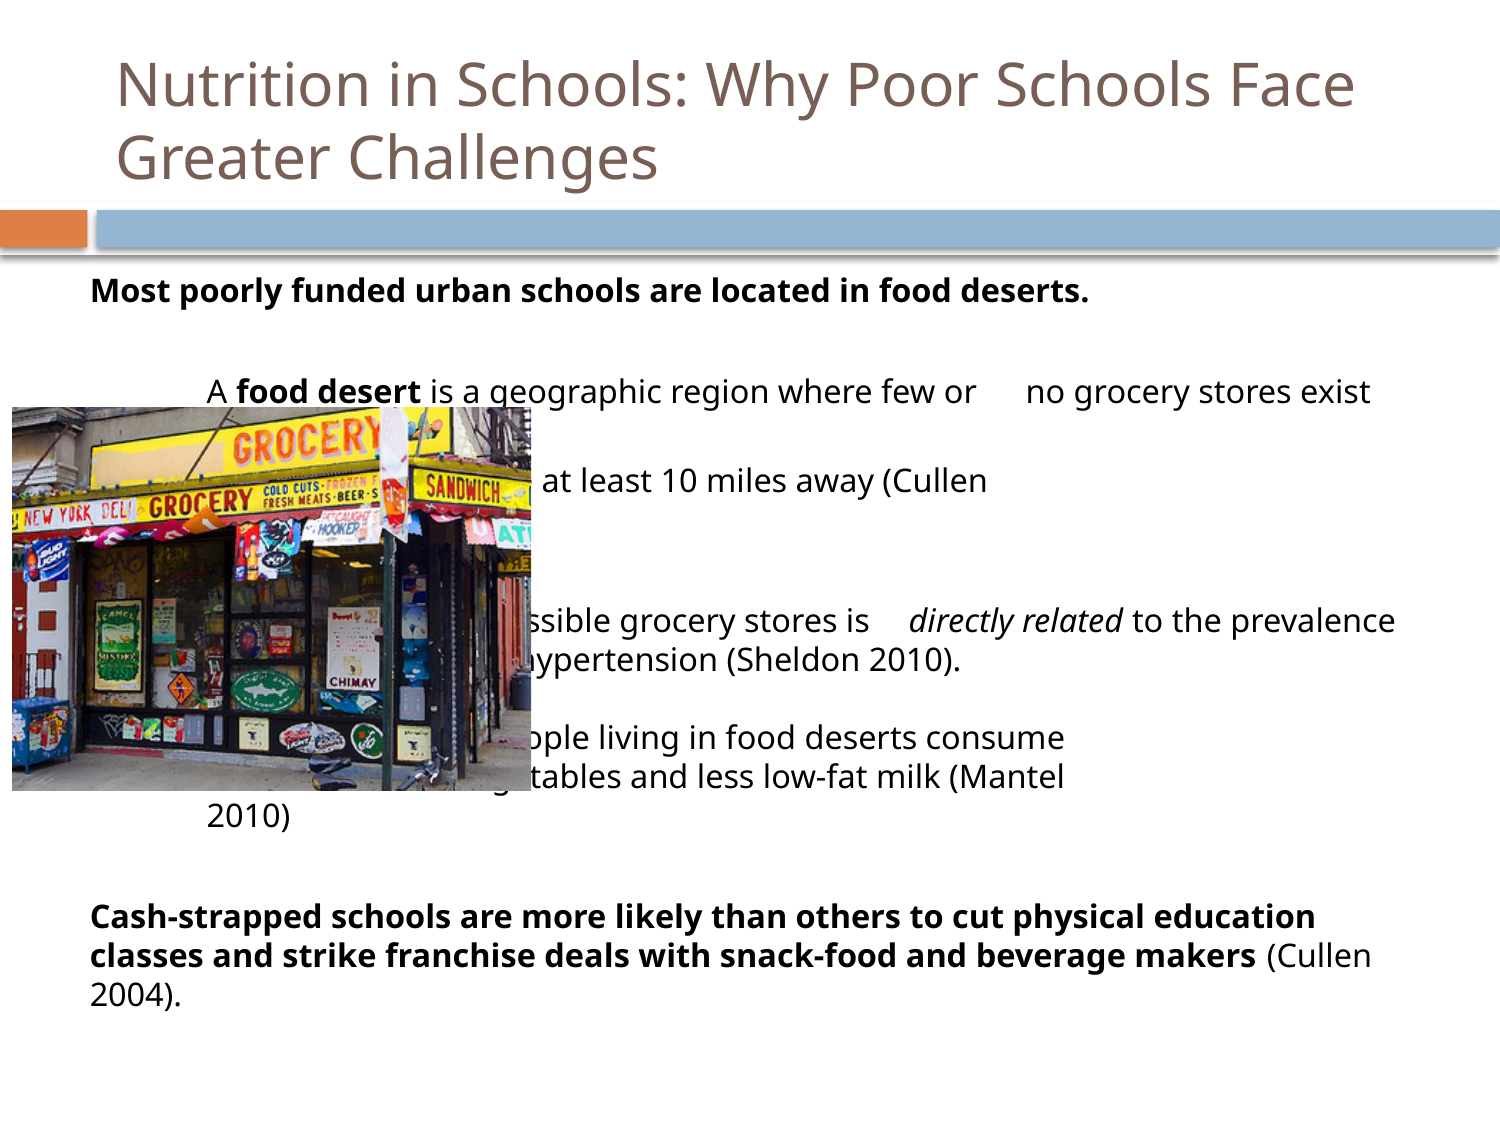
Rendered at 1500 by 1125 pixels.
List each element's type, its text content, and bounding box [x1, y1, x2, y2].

list Most poorly funded urban schools are located in food deserts. A food desert is a geographic region where few or no grocery stores exist (Sheldon 2010) or where big supermarkets are at least 10 miles away (Cullen 2004). The presence of accessible grocery stores is directly related to the prevalence of overweight, obesity, and hypertension (Sheldon 2010). Studies show that people living in food deserts consume fewer fruits and vegetables and less low-fat milk (Mantel 2010) Cash-strapped schools are more likely than others to cut physical education classes and strike franchise deals with snack-food and beverage makers (Cullen 2004). [75, 262, 1425, 1038]
picture [11, 407, 532, 791]
title Nutrition in Schools: Why Poor Schools Face Greater Challenges [100, 37, 1438, 200]
